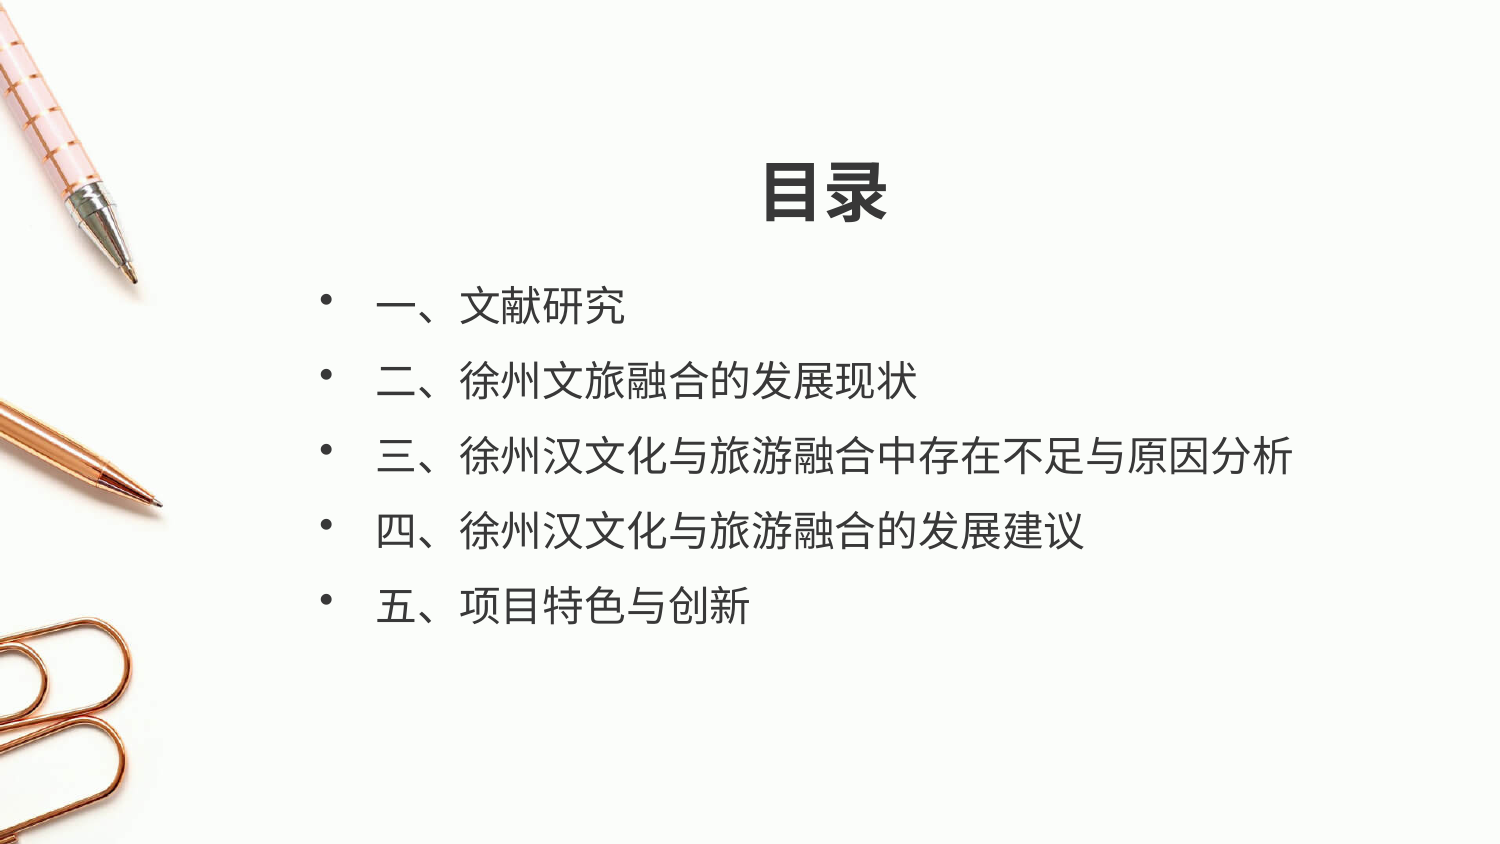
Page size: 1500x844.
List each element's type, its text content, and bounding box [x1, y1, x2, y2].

picture [0, 0, 1500, 844]
text_box 目录 一、文献研究 二、徐州文旅融合的发展现状 三、徐州汉文化与旅游融合中存在不足与原因分析 四、徐州汉文化与旅游融合的发展建议 五、项目特色与创新 [304, 102, 1343, 700]
